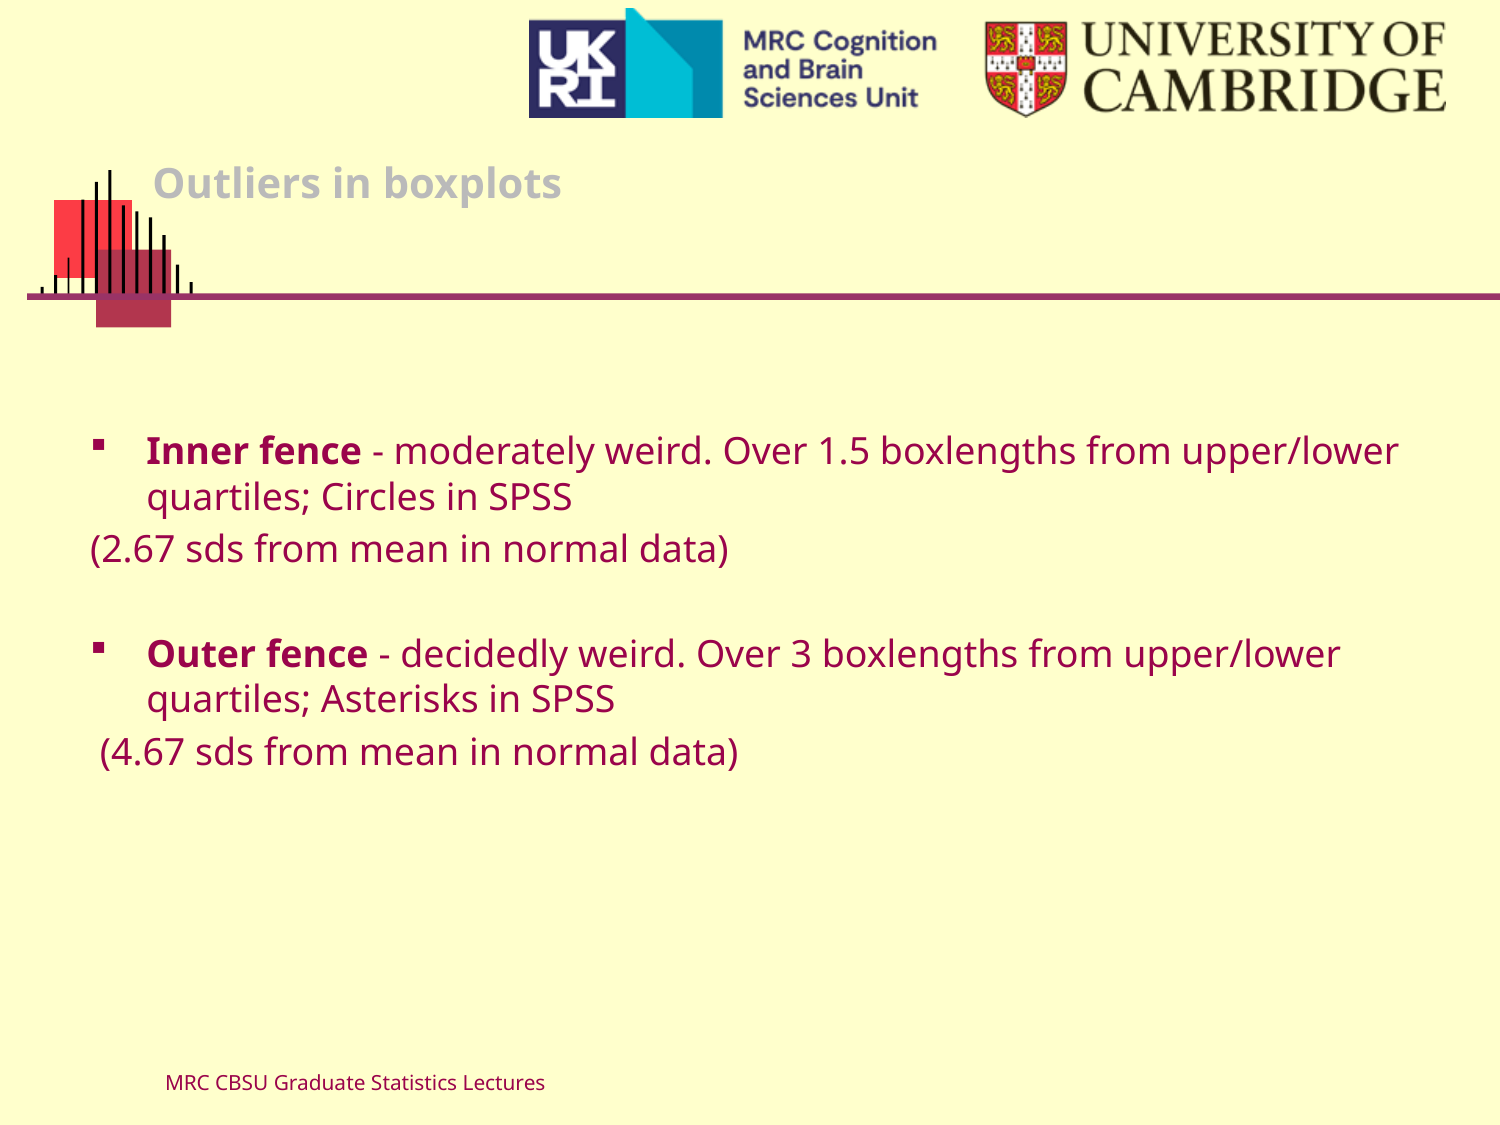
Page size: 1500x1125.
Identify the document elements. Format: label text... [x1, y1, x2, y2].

footer MRC CBSU Graduate Statistics Lectures [149, 1062, 988, 1101]
title Outliers in boxplots [137, 137, 988, 233]
picture [529, 8, 1446, 118]
list Inner fence - moderately weird. Over 1.5 boxlengths from upper/lower quartiles; Circles in SPSS (2.67 sds from mean in normal data) Outer fence - decidedly weird. Over 3 boxlengths from upper/lower quartiles; Asterisks in SPSS (4.67 sds from mean in normal data) [75, 262, 1425, 1038]
